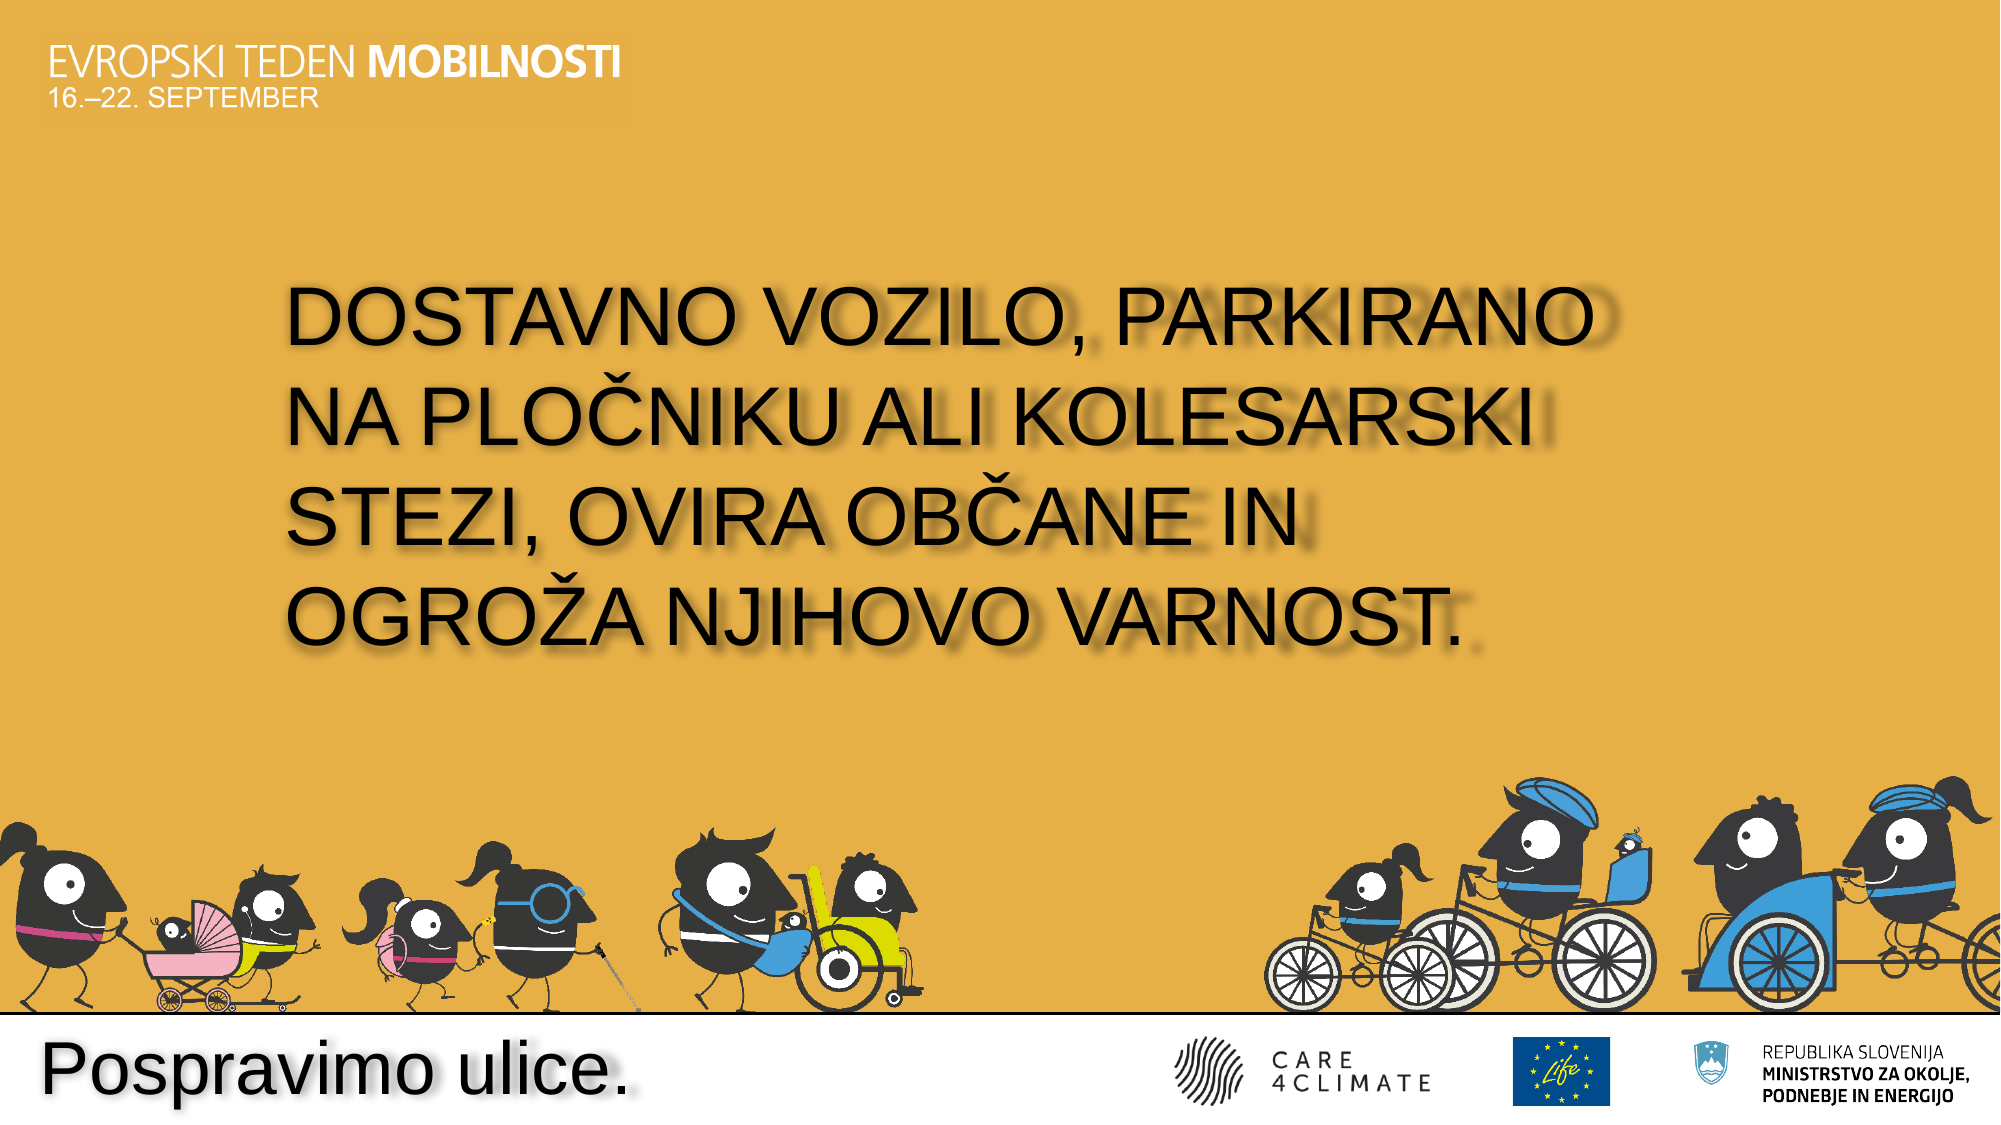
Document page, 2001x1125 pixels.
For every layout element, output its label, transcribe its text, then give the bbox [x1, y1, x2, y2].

picture [0, 821, 321, 1013]
text_box DOSTAVNO VOZILO, parkirano NA PločnikU ALI kolesarskI stezi, ovira občane in ogroža njihovo varnost. [269, 254, 1657, 670]
text_box [0, 0, 2000, 1012]
picture [342, 841, 641, 1013]
picture [1512, 1036, 1611, 1106]
text_box Pospravimo ulice. [0, 1025, 674, 1117]
picture [1681, 776, 2001, 1014]
picture [1693, 1040, 1969, 1106]
picture [1264, 777, 1657, 1013]
picture [36, 29, 636, 125]
picture [1173, 1036, 1430, 1106]
picture [658, 827, 925, 1013]
